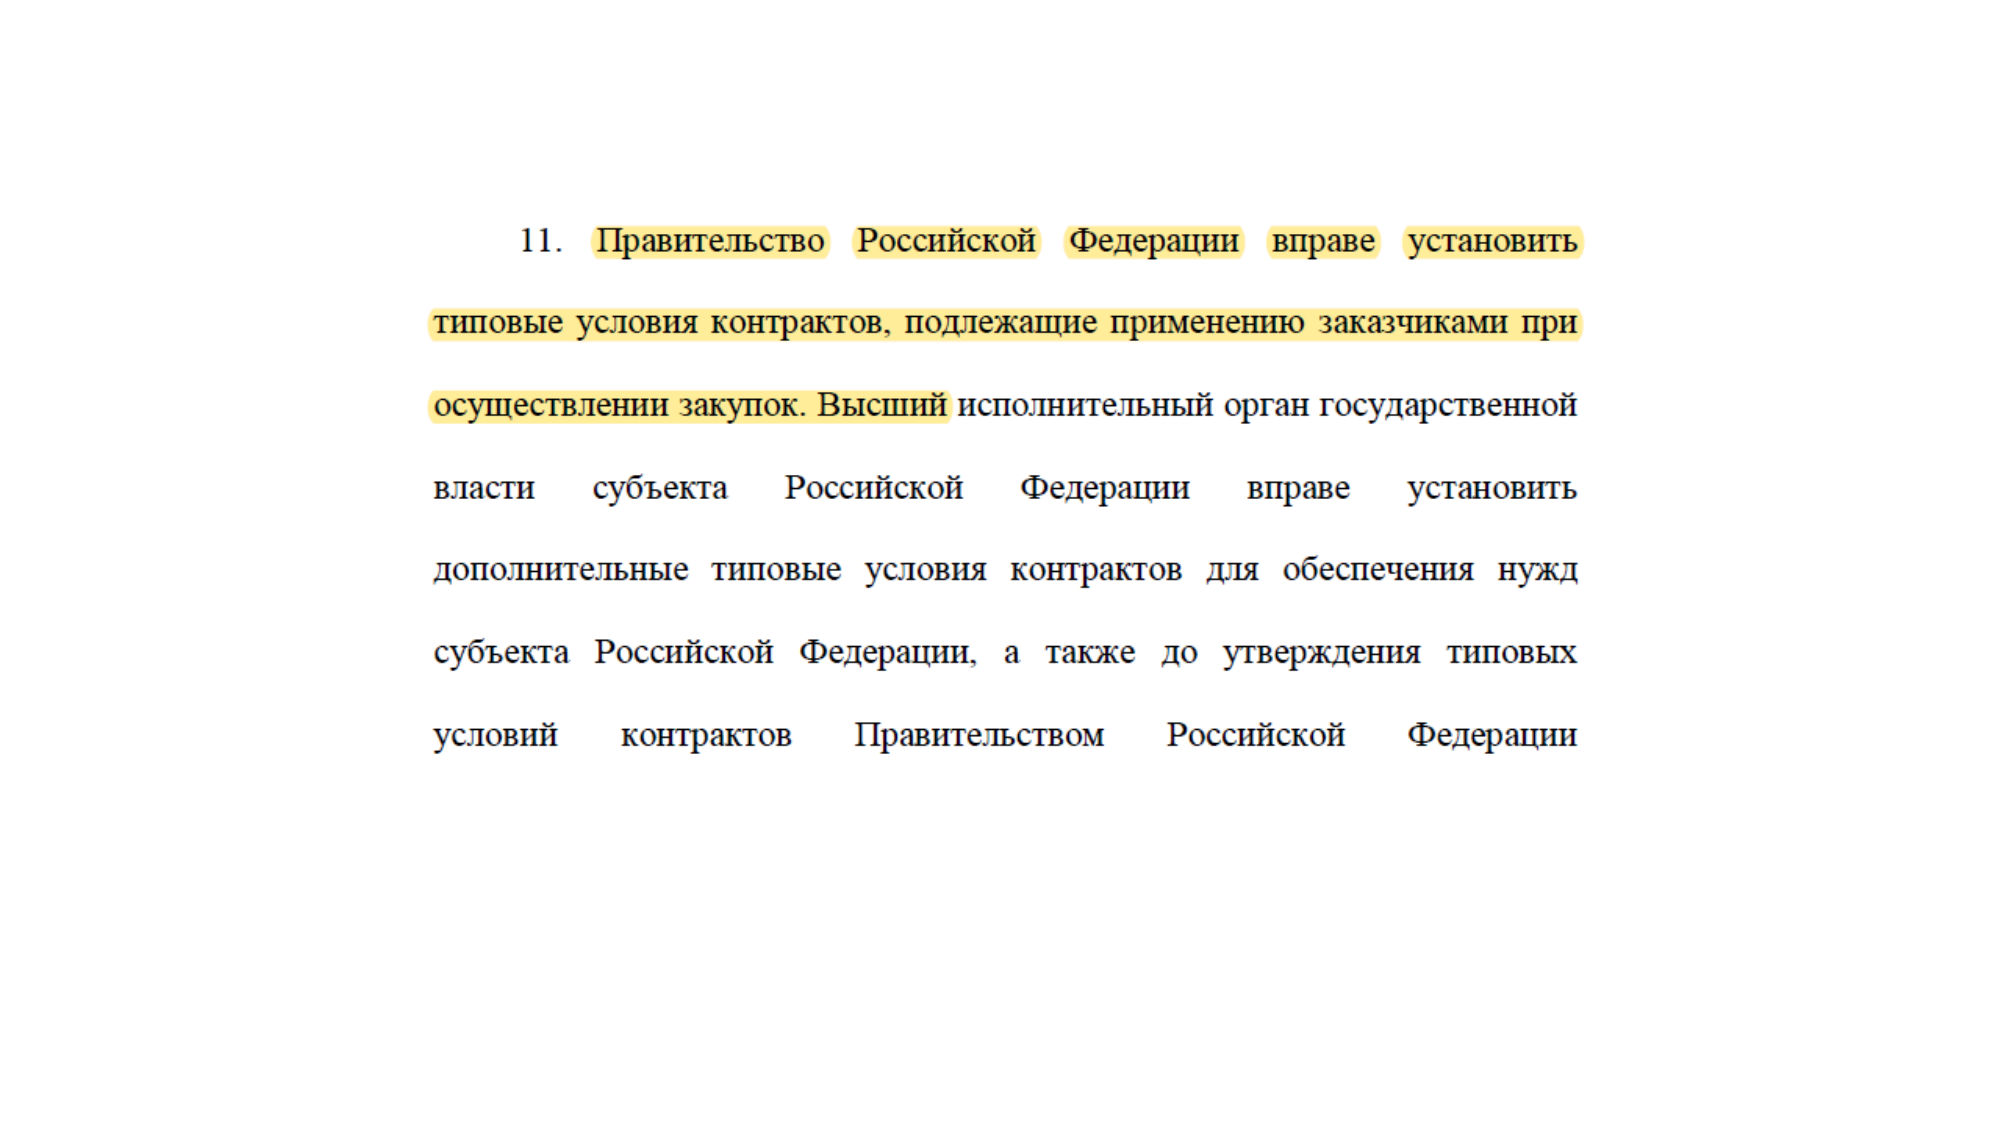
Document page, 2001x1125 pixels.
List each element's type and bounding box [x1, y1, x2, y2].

picture [380, 183, 1620, 815]
